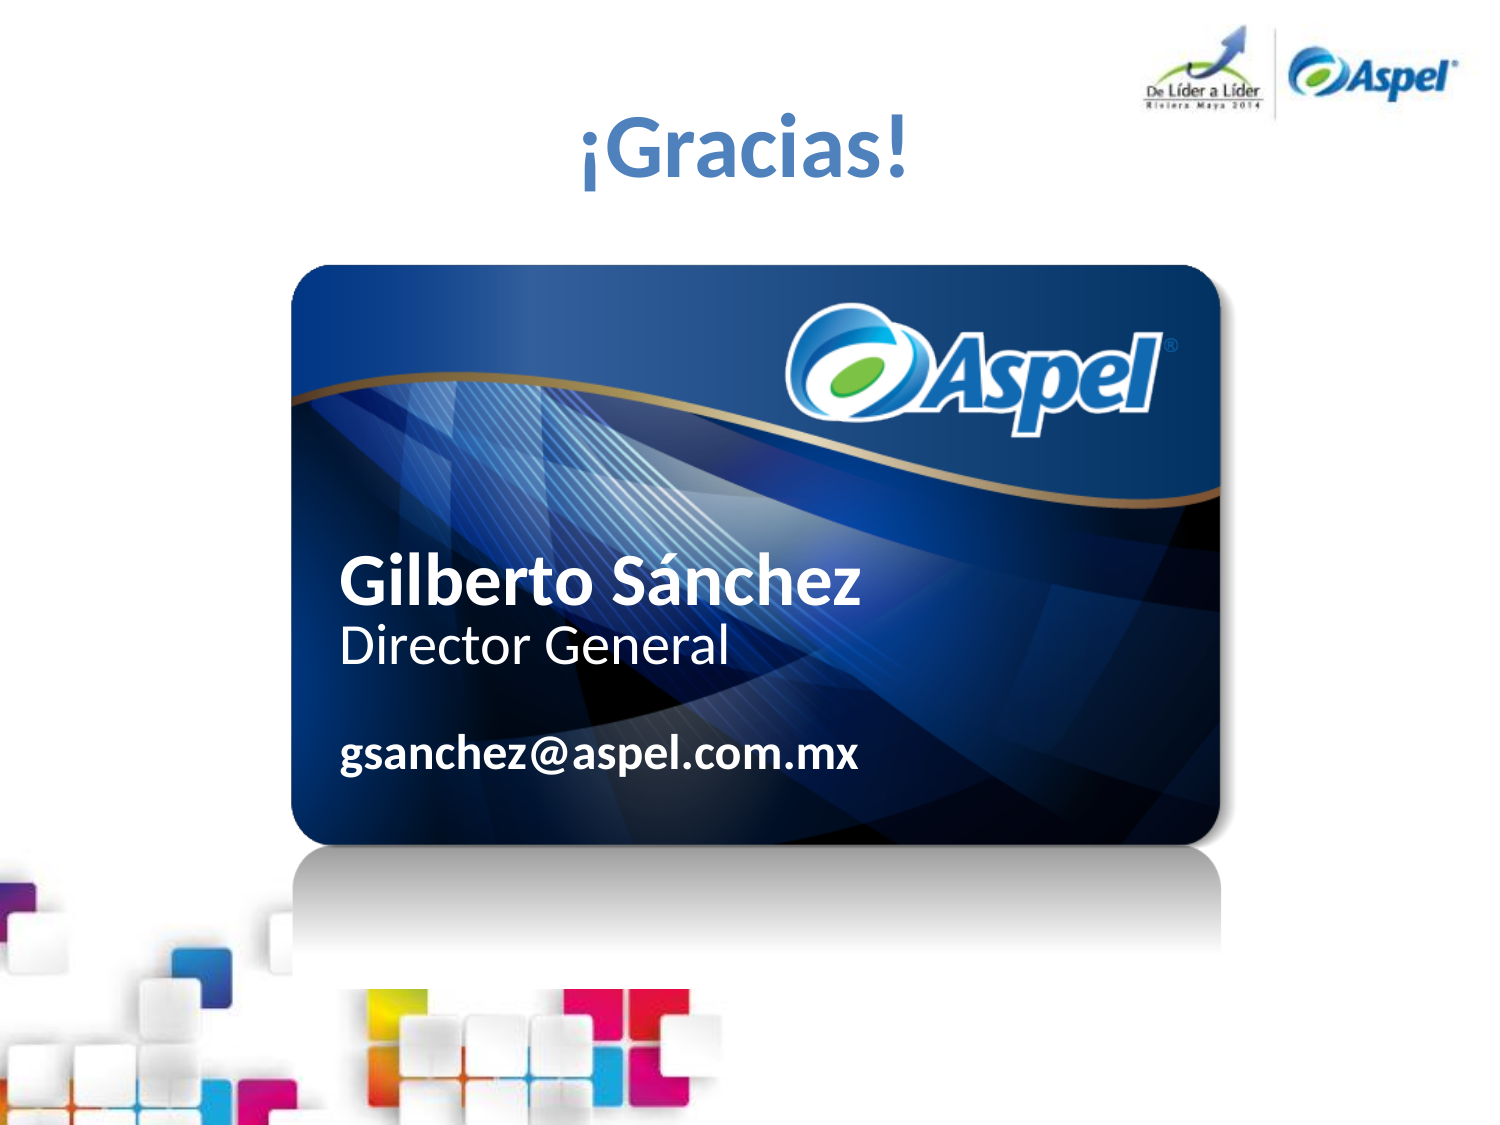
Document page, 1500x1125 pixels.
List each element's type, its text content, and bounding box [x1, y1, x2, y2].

picture [0, 255, 1500, 1125]
picture [377, 0, 1500, 134]
text_box ¡Gracias! [442, 78, 1046, 248]
